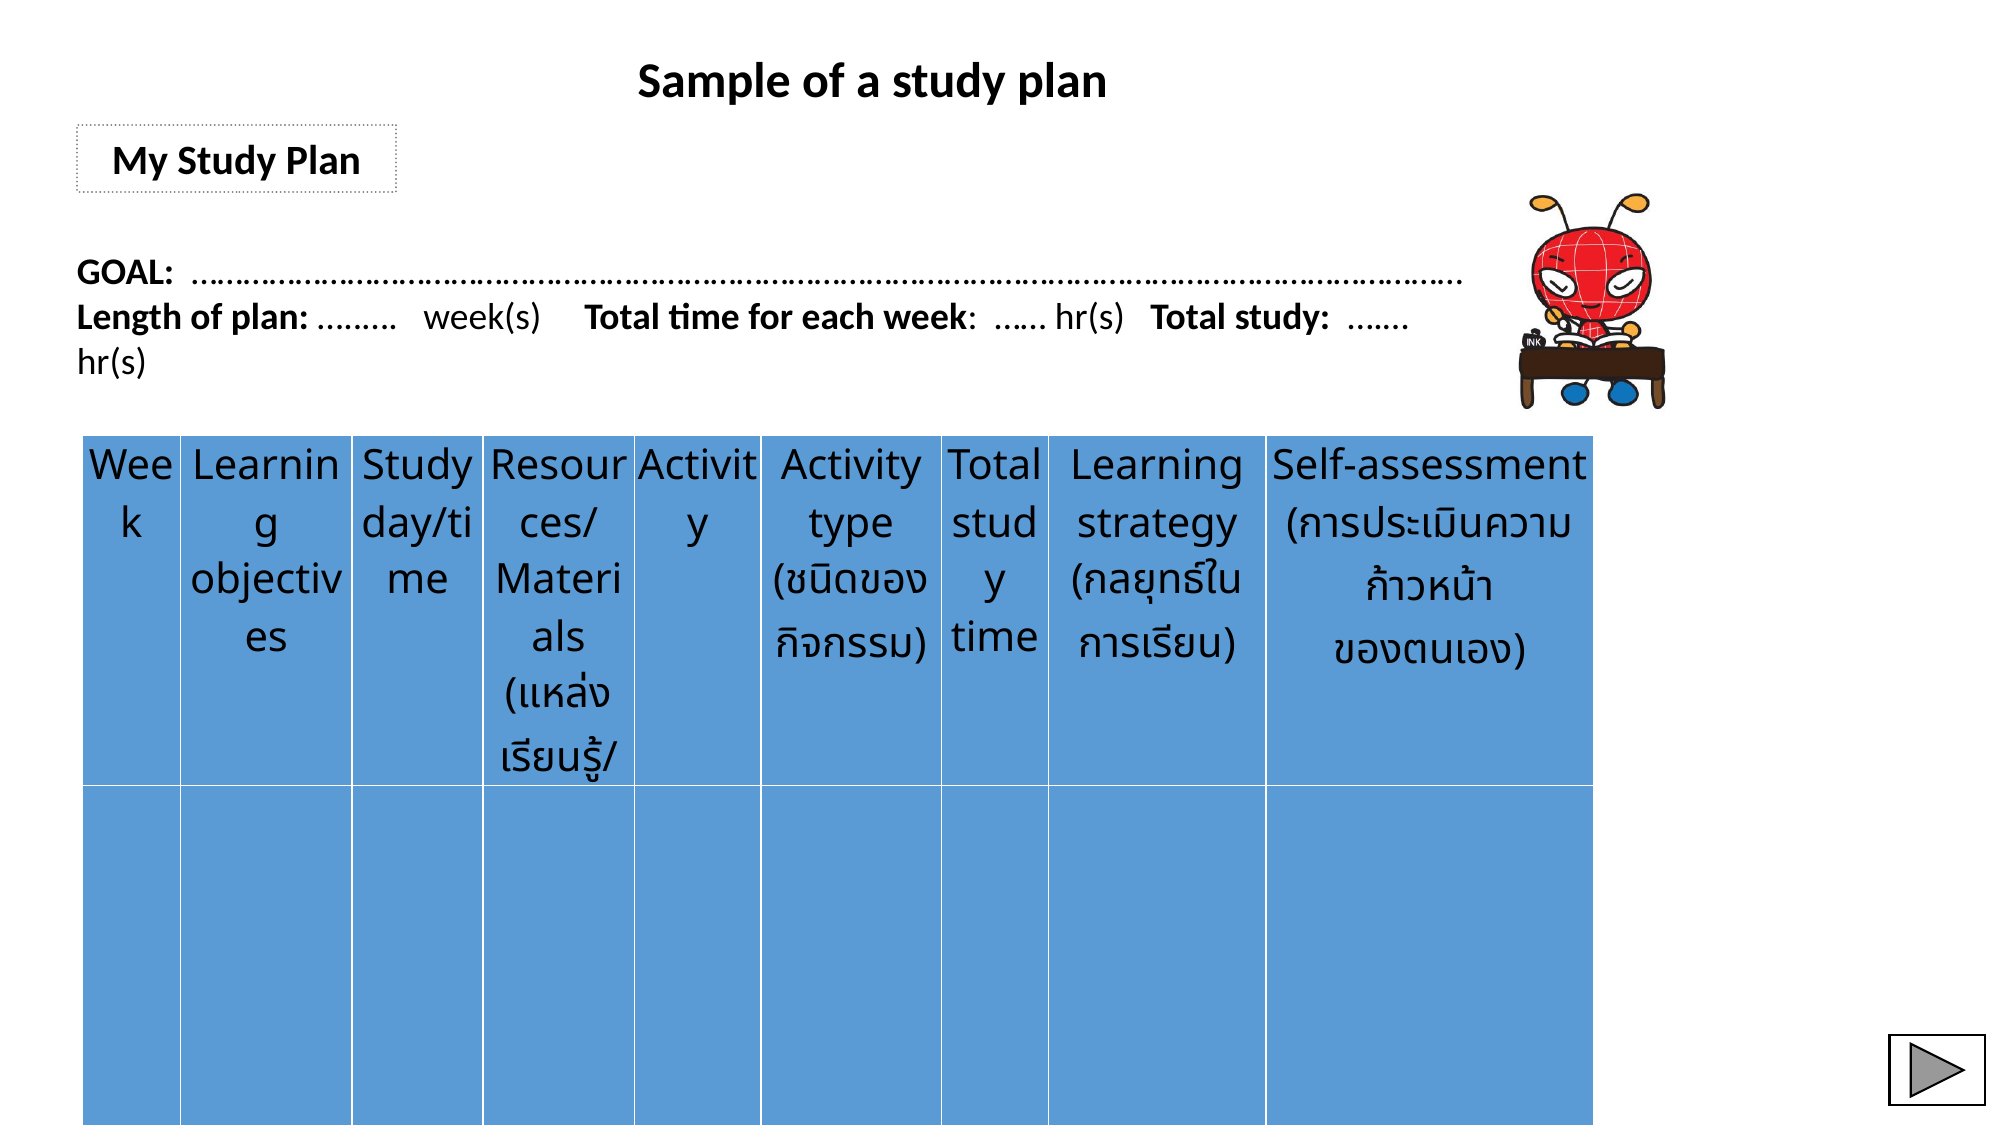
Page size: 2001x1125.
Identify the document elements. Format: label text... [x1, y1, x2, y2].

text_box My Study Plan [77, 124, 397, 192]
table_cell [762, 786, 941, 1125]
table_header Learning objectives [181, 436, 351, 785]
table_cell [942, 786, 1048, 1125]
table_header Activity [635, 436, 760, 785]
text_box Sample of a study plan [620, 38, 1200, 176]
table_header Total study time [942, 436, 1048, 785]
table_header Study day/time [353, 436, 482, 785]
table_cell [181, 786, 351, 1125]
text_box GOAL: ………………………………………………………………………………………………………………………………… Length of plan: …..…. week(s) Total time for each week: …… hr(s) Total study: ….… hr(s) [61, 239, 1503, 435]
table_header Resources/ Materials (แหล่งเรียนรู้/สื่อ) [484, 436, 634, 785]
table_cell [1267, 786, 1593, 1125]
table_header Week [83, 436, 180, 785]
table_header Self-assessment (การประเมินความก้าวหน้า ของตนเอง) [1267, 436, 1593, 785]
table_header Learning strategy (กลยุทธ์ในการเรียน) [1049, 436, 1265, 785]
table_cell [83, 786, 180, 1125]
text_box [1888, 1034, 1986, 1106]
table_cell [484, 786, 634, 1125]
table_cell [353, 786, 482, 1125]
picture [1517, 192, 1670, 413]
table_header Activity type (ชนิดของกิจกรรม) [762, 436, 941, 785]
table_cell [1049, 786, 1265, 1125]
table_cell [635, 786, 760, 1125]
